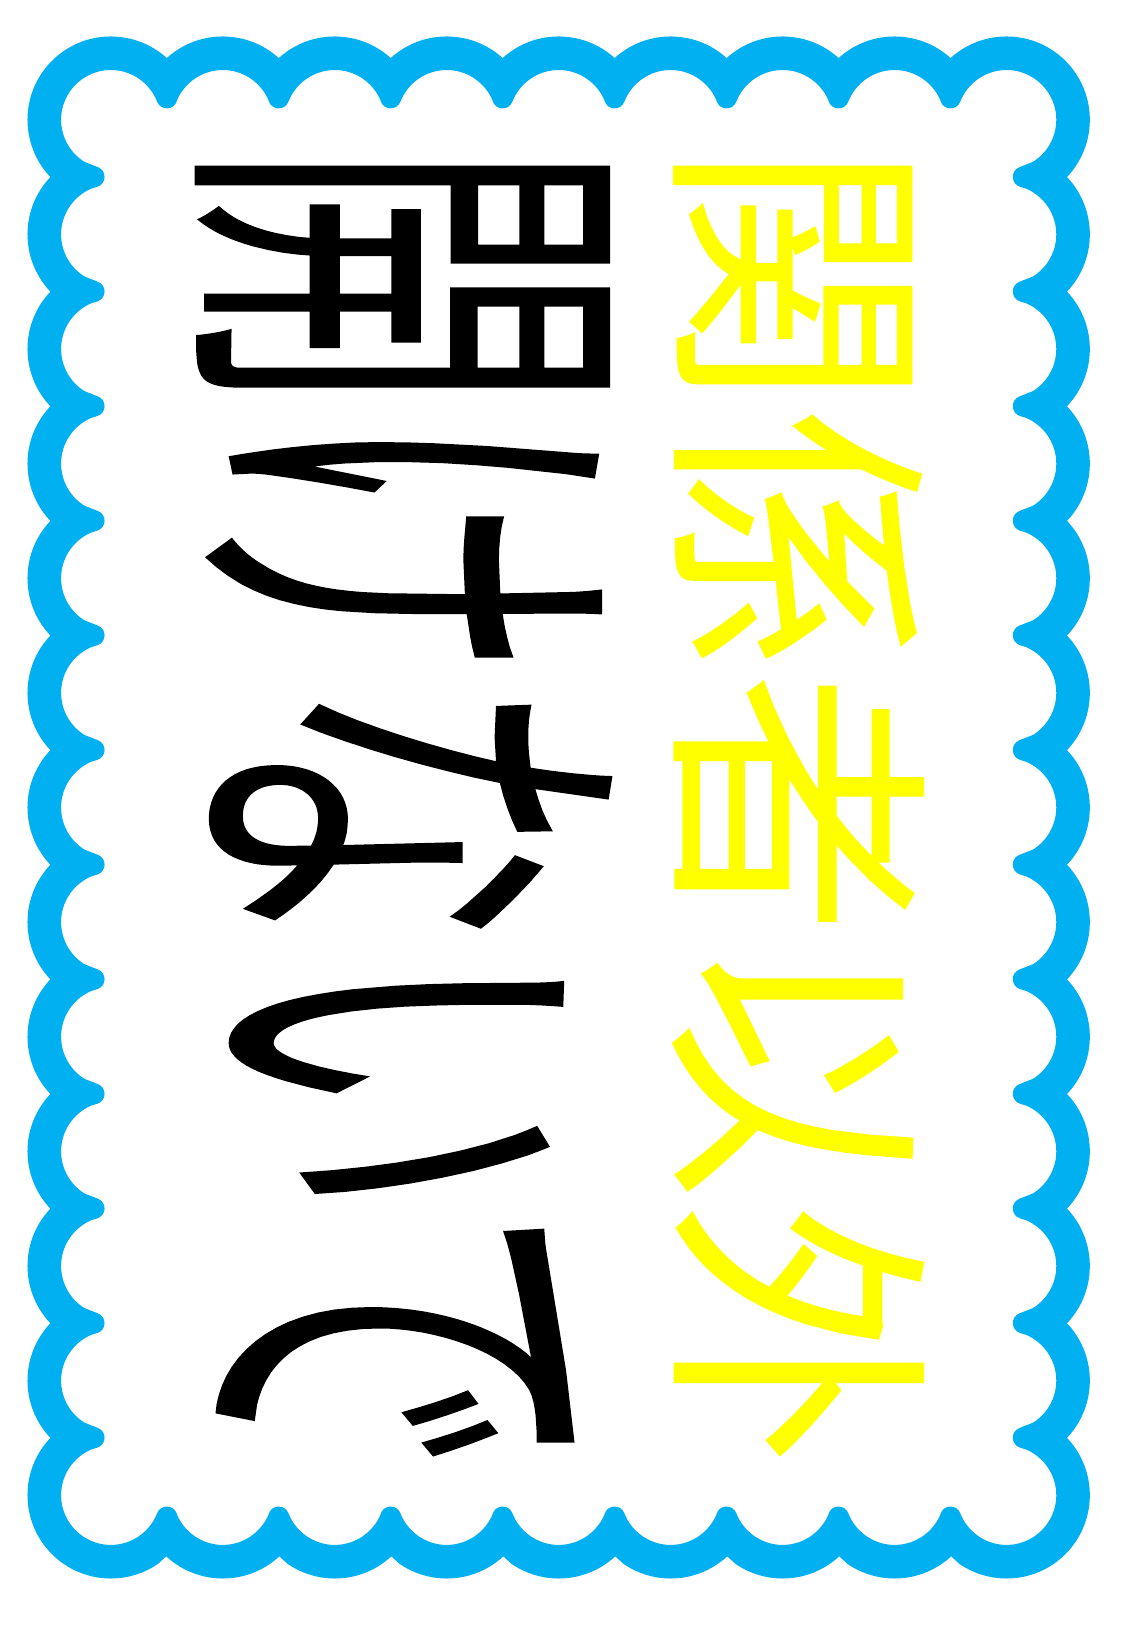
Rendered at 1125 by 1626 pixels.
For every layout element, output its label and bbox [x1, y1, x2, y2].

text_box [35, 44, 1082, 1571]
